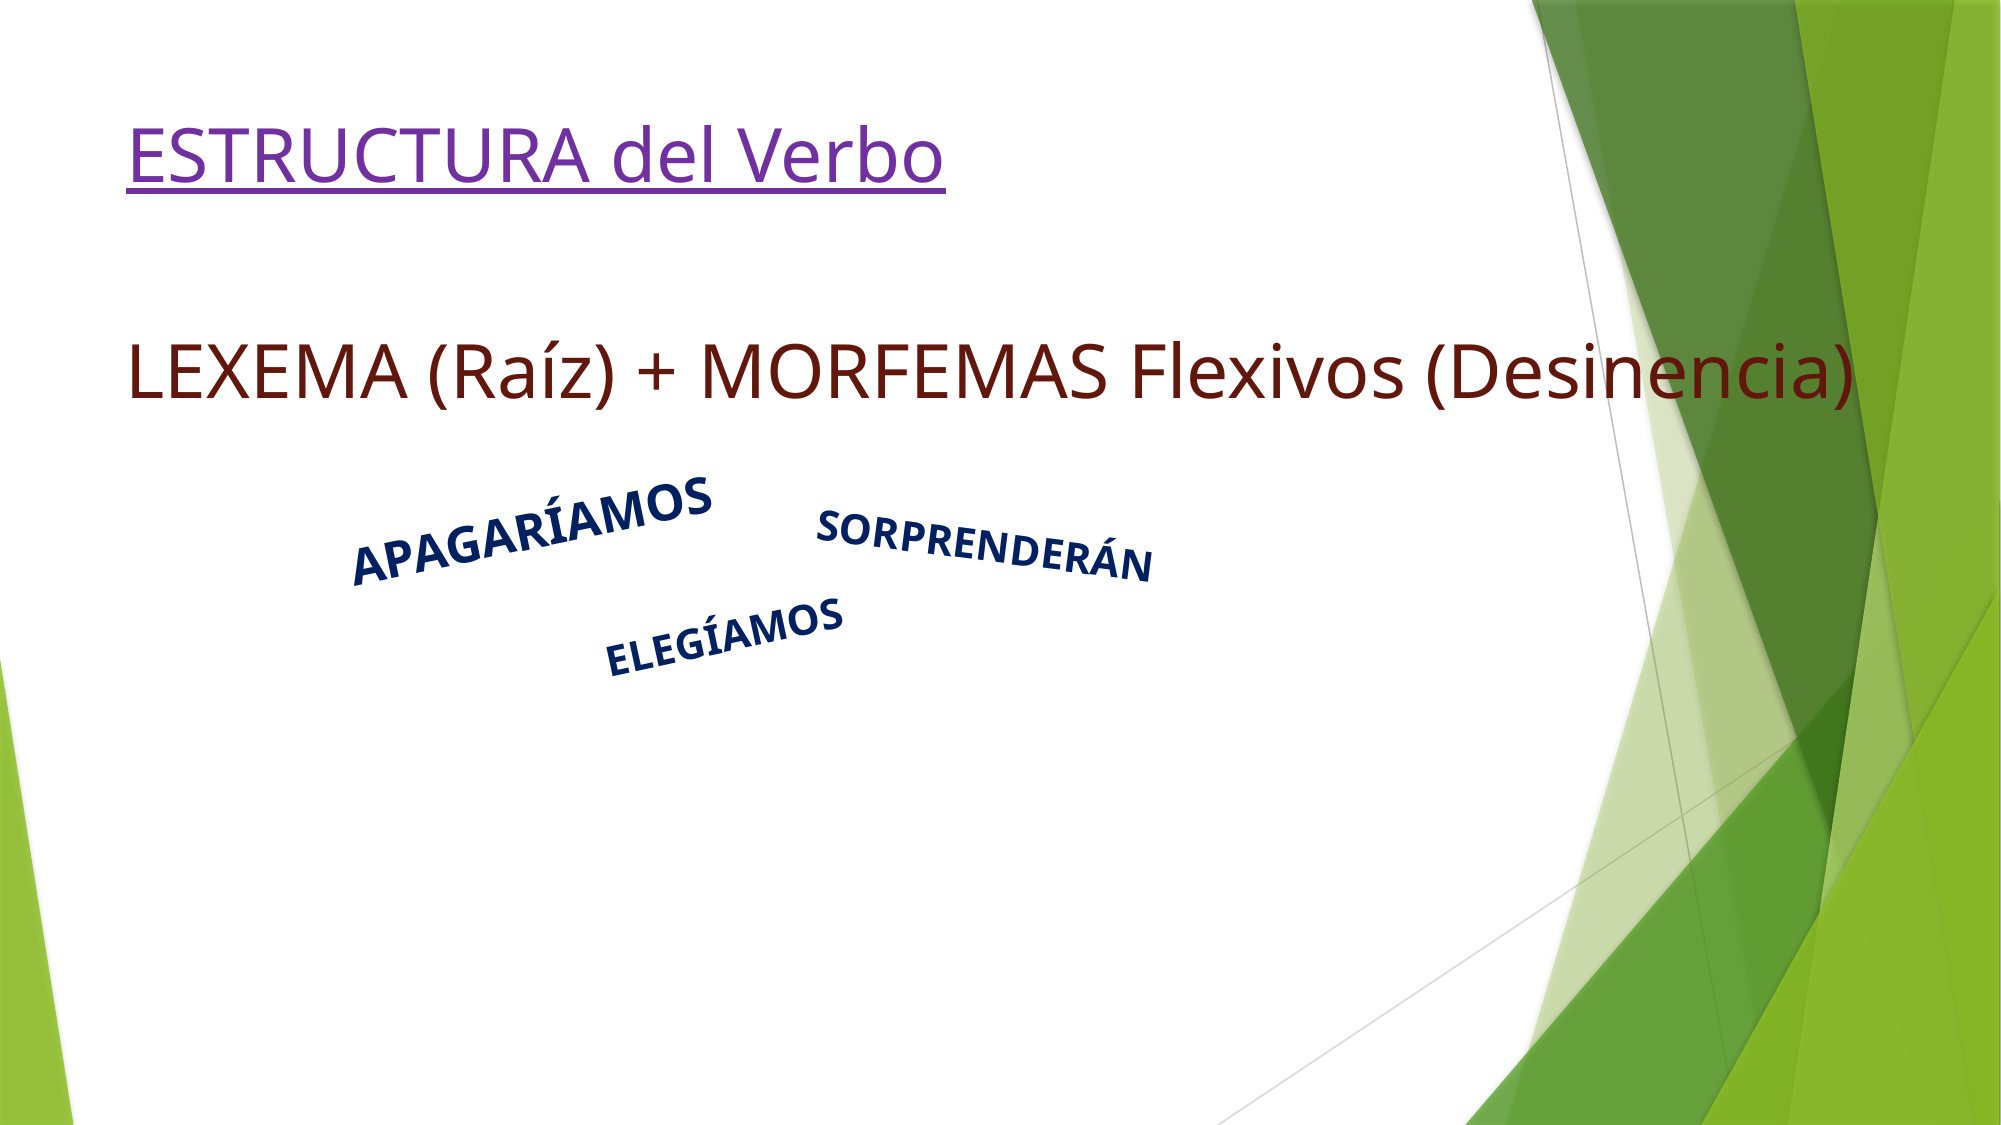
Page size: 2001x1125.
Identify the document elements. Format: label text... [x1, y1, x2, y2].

title ESTRUCTURA del Verbo [111, 99, 1522, 316]
text_box LEXEMA (Raíz) + MORFEMAS Flexivos (Desinencia) [111, 316, 1917, 422]
text_box ELEGÍAMOS [585, 575, 864, 697]
text_box APAGARÍAMOS [327, 451, 734, 607]
text_box SORPRENDERÁN [798, 489, 1174, 600]
